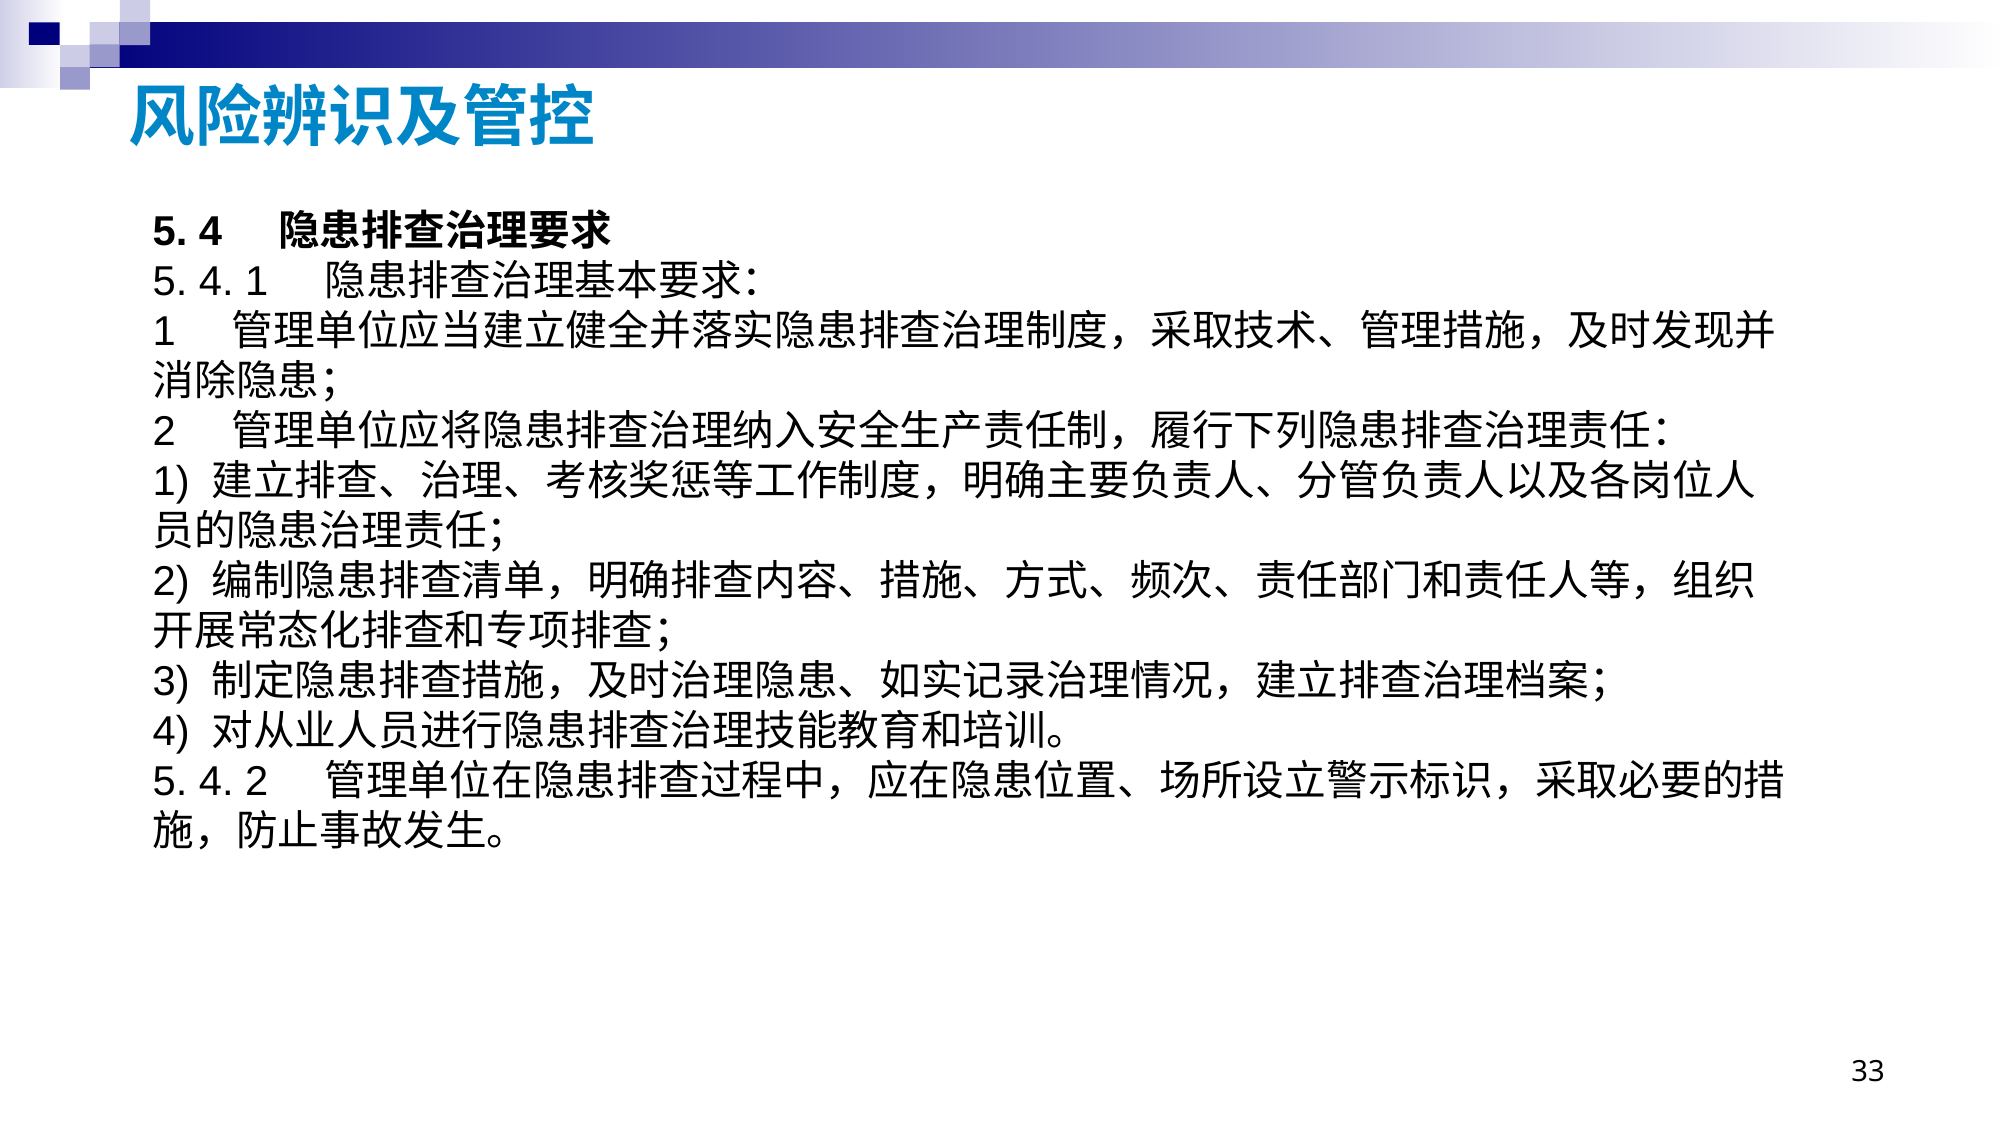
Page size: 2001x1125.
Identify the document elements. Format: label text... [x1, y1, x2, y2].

slide_number 33 [1433, 1025, 1900, 1100]
title 风险辨识及管控 [78, 66, 646, 162]
text_box 5. 4 隐患排查治理要求 5. 4. 1 隐患排查治理基本要求： 1 管理单位应当建立健全并落实隐患排查治理制度，采取技术、管理措施，及时发现并消除隐患； 2 管理单位应将隐患排查治理纳入安全生产责任制，履行下列隐患排查治理责任： 1) 建立排查、治理、考核奖惩等工作制度，明确主要负责人、分管负责人以及各岗位人员的隐患治理责任； 2) 编制隐患排查清单，明确排查内容、措施、方式、频次、责任部门和责任人等，组织开展常态化排查和专项排查； 3) 制定隐患排查措施，及时治理隐患、如实记录治理情况，建立排查治理档案； 4) 对从业人员进行隐患排查治理技能教育和培训。 5. 4. 2 管理单位在隐患排查过程中，应在隐患位置、场所设立警示标识，采取必要的措施，防止事故发生。 [137, 196, 1804, 862]
